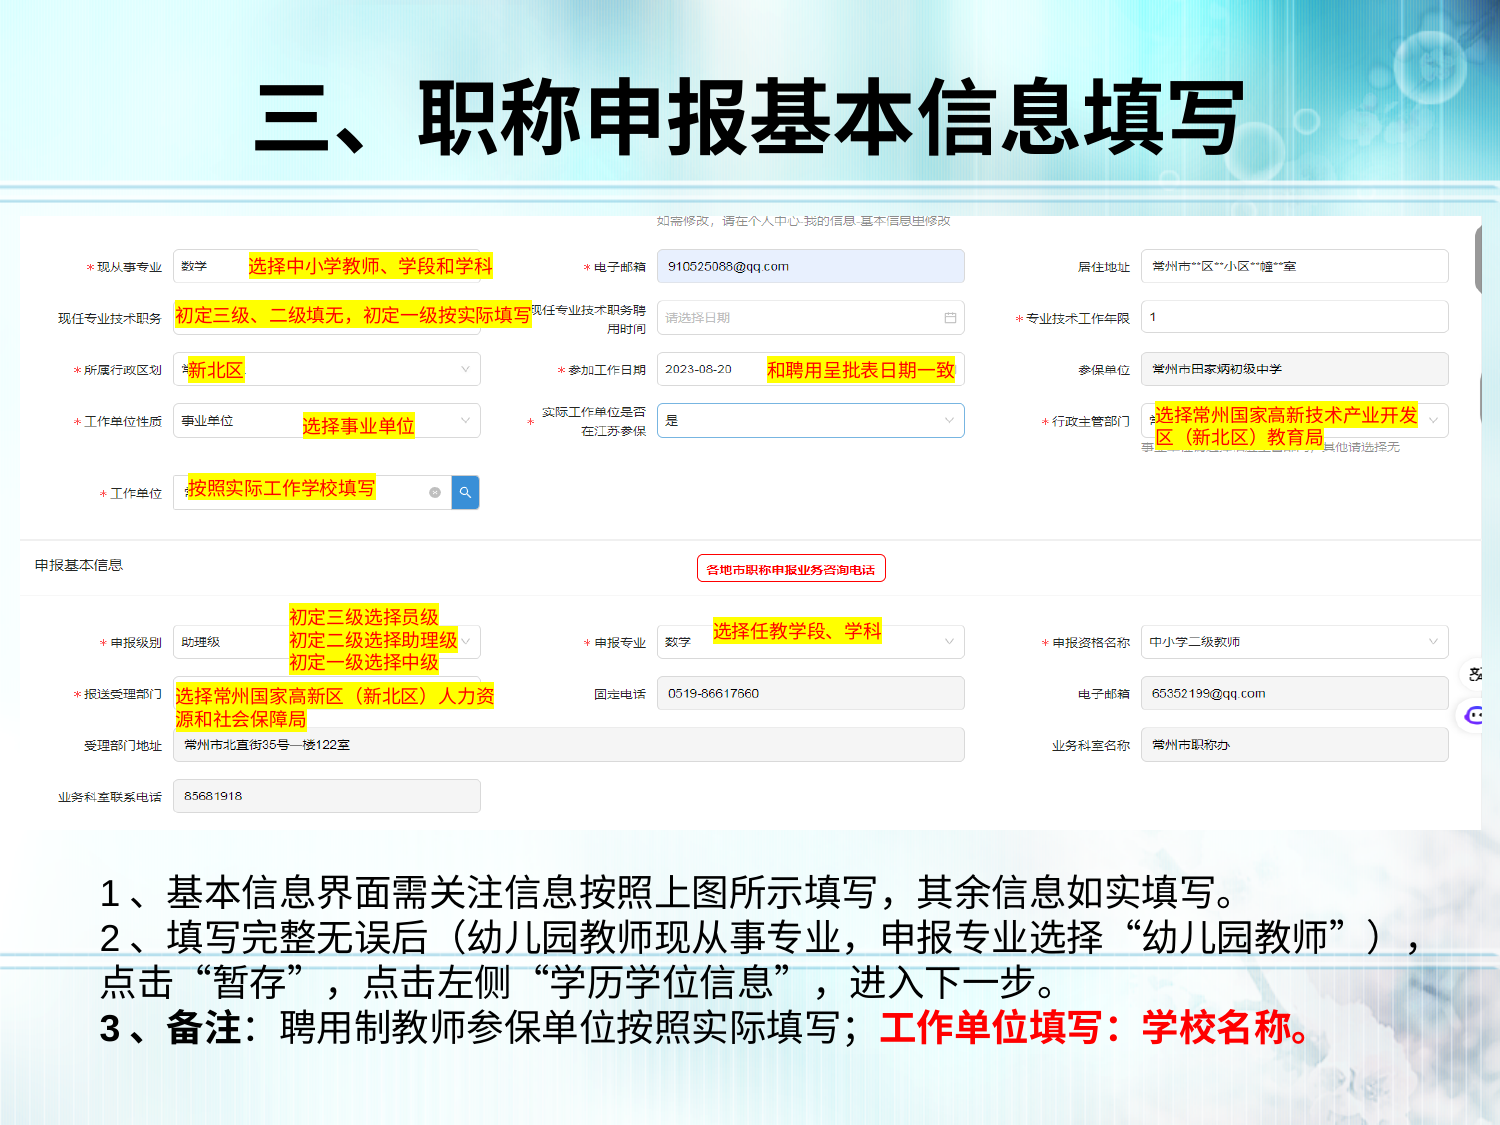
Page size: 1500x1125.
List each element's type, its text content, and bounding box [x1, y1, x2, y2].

title 三、职称申报基本信息填写 [74, 45, 1426, 185]
picture [0, 0, 1500, 1125]
text_box 1、基本信息界面需关注信息按照上图所示填写，其余信息如实填写。 2、填写完整无误后（幼儿园教师现从事专业，申报专业选择“幼儿园教师”），点击“暂存”，点击左侧“学历学位信息”，进入下一步。 3、备注：聘用制教师参保单位按照实际填写；工作单位填写：学校名称。 [84, 861, 1439, 1102]
